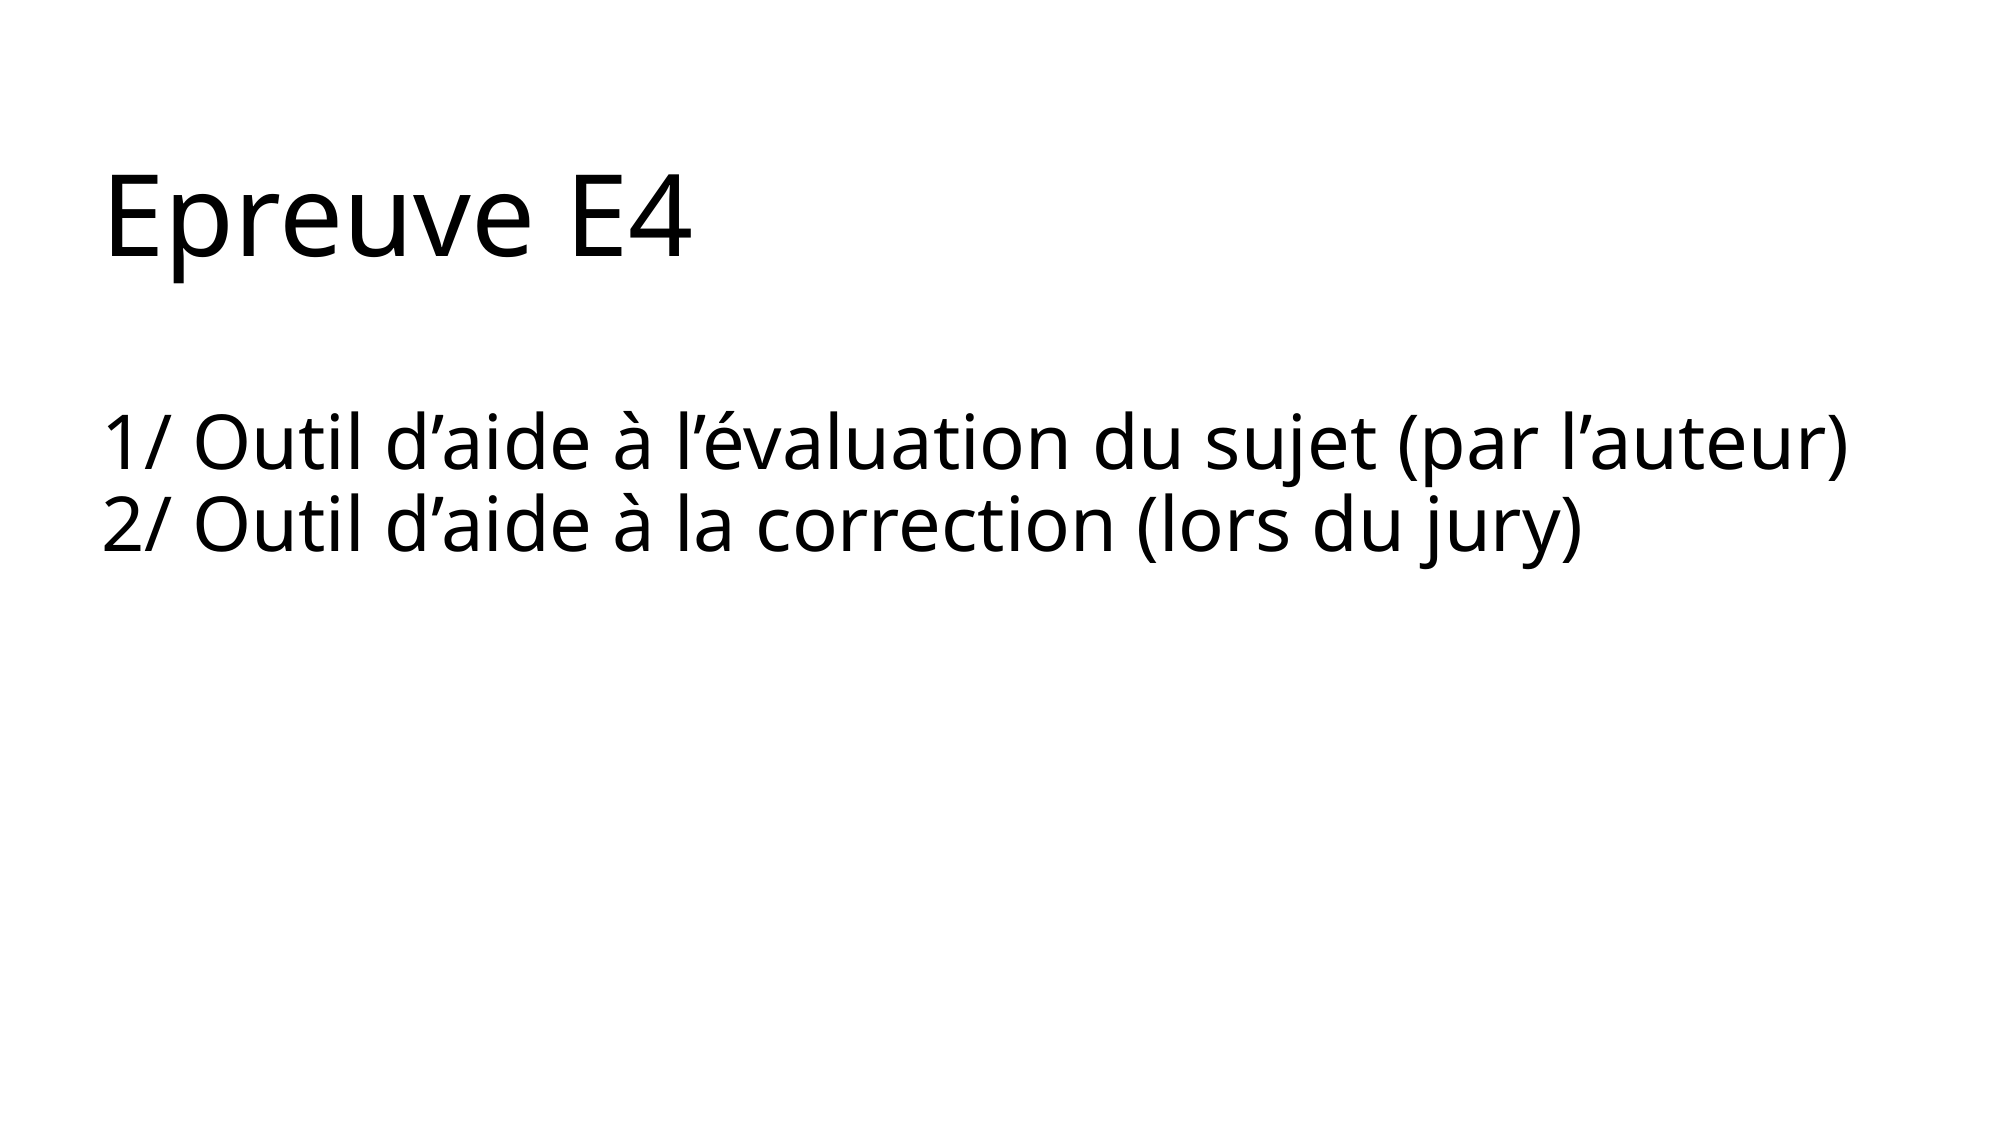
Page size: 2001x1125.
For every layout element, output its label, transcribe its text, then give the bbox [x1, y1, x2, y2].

title Epreuve E4 1/ Outil d’aide à l’évaluation du sujet (par l’auteur) 2/ Outil d’aide à la correction (lors du jury) [86, 70, 1878, 576]
